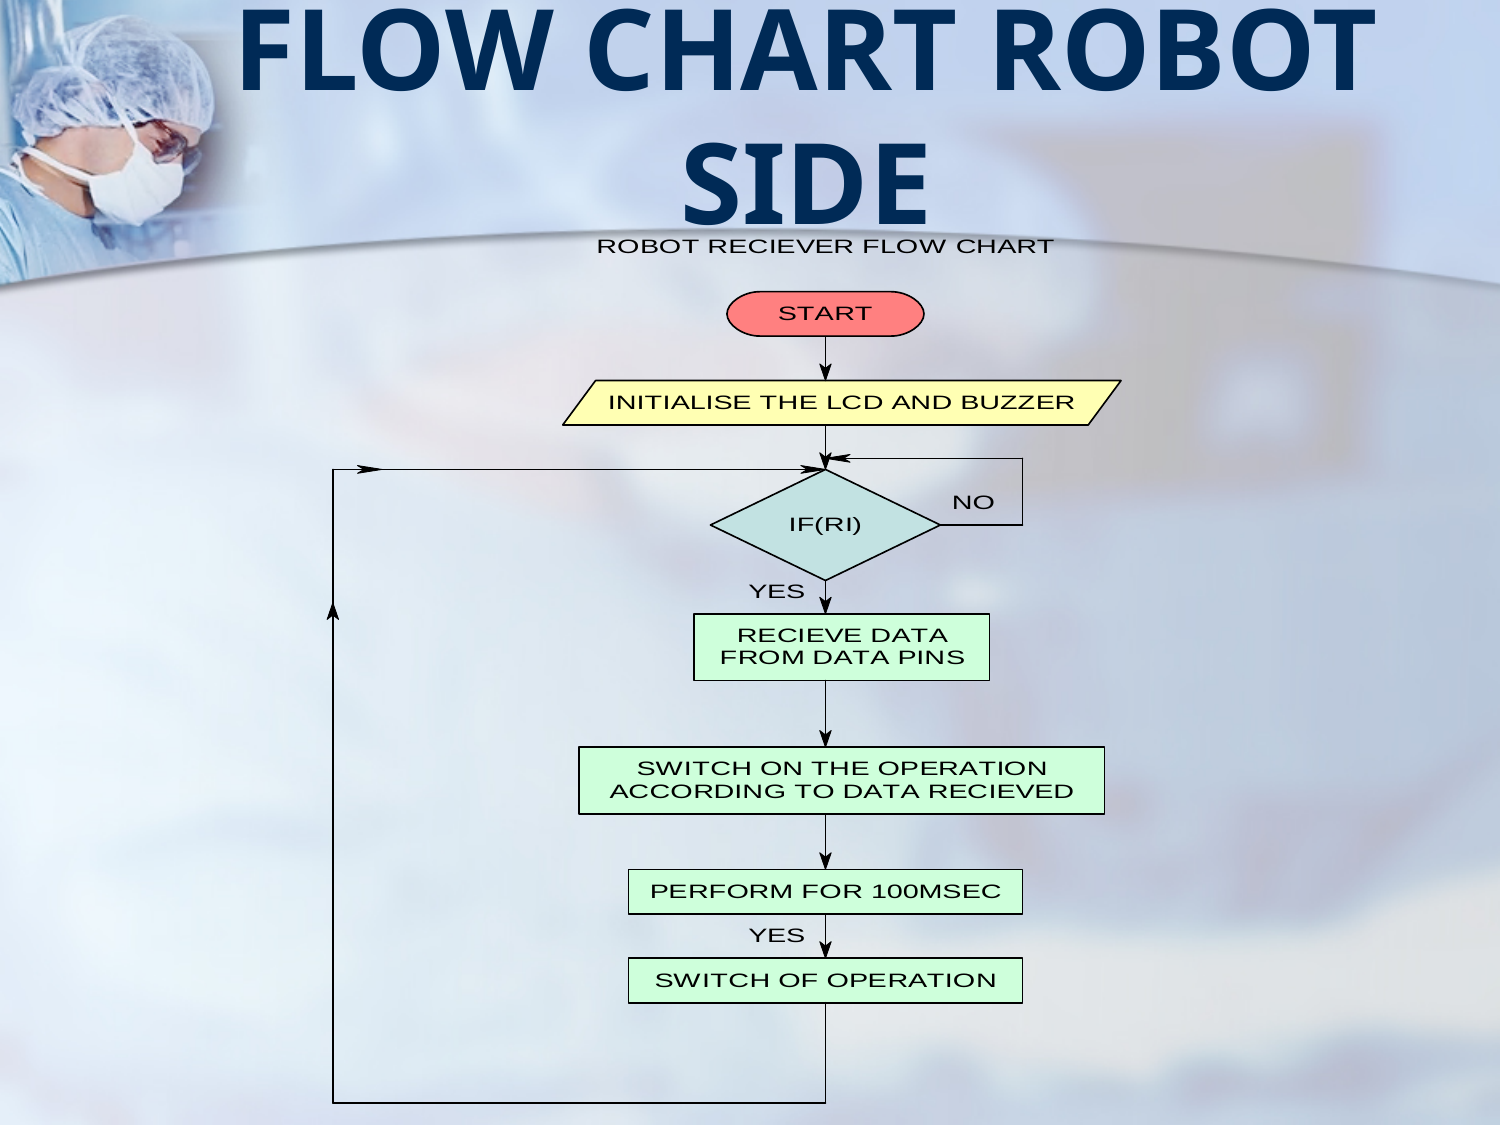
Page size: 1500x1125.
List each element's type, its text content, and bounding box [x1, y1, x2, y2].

title FLOW CHART ROBOT SIDE [199, 24, 1413, 201]
picture [0, 0, 1500, 1125]
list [299, 224, 1138, 1125]
